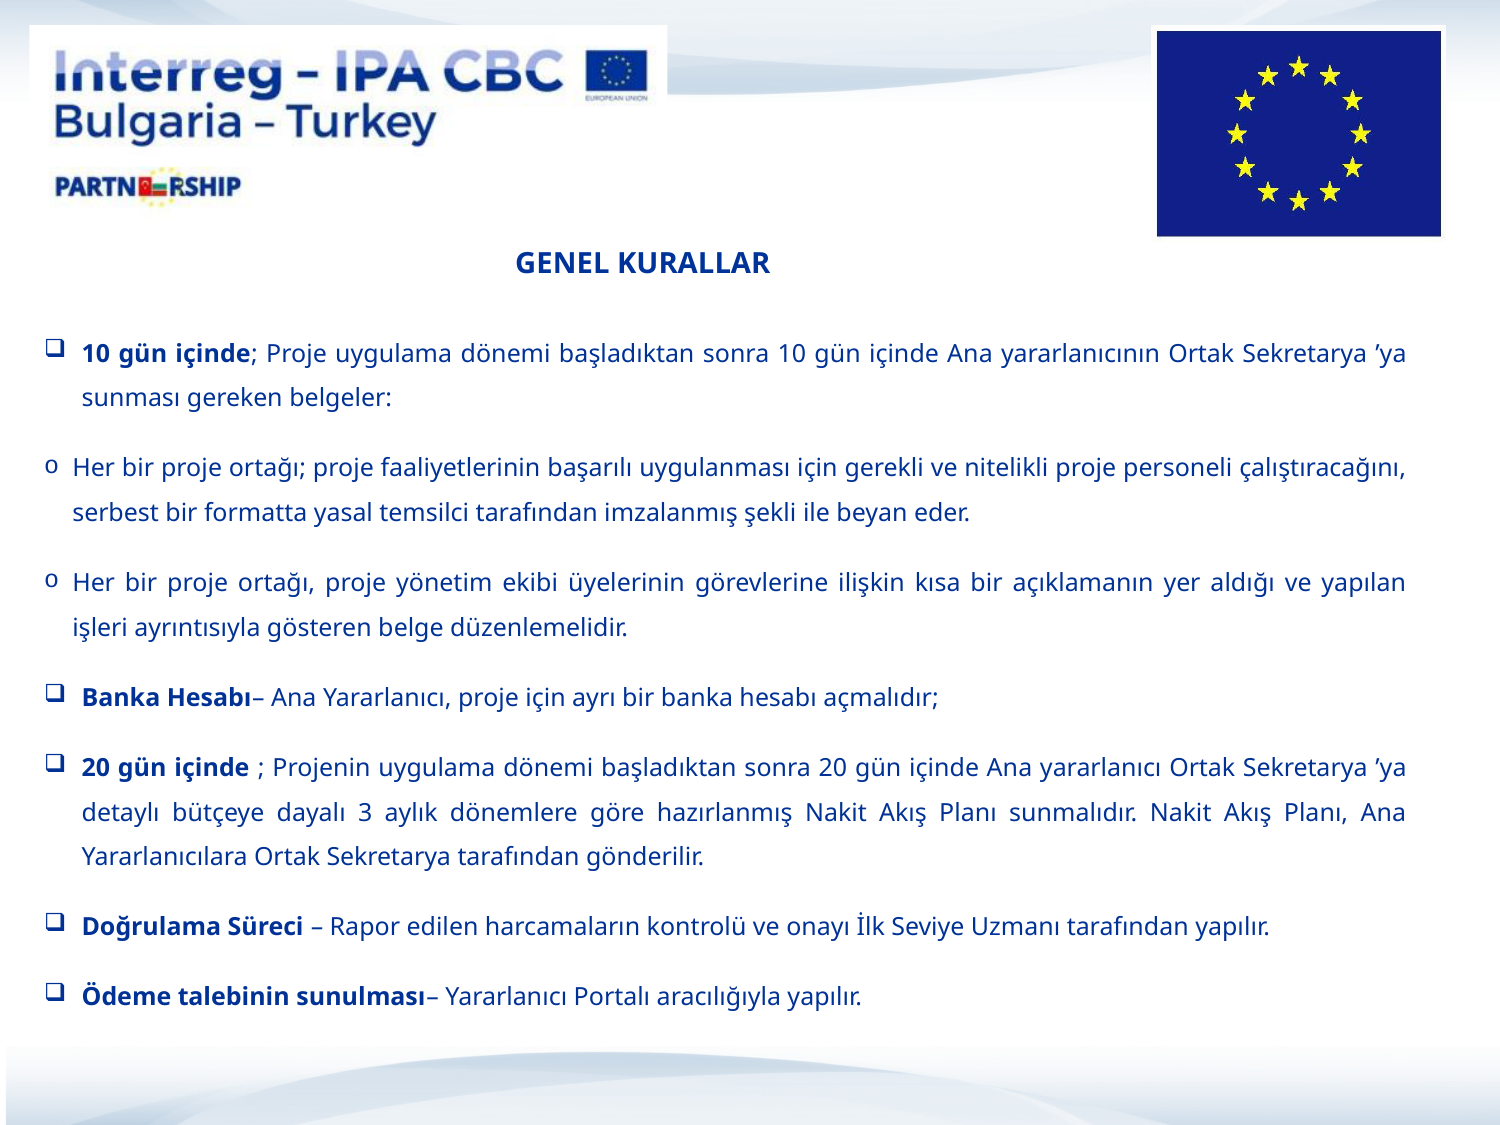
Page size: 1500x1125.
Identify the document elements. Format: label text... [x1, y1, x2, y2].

text_box genel kurallar [466, 228, 880, 288]
picture [0, 0, 1500, 242]
picture [5, 1046, 1500, 1125]
text_box 10 gün içinde; Proje uygulama dönemi başladıktan sonra 10 gün içinde Ana yararlanıcının Ortak Sekretarya ’ya sunması gereken belgeler: Her bir proje ortağı; proje faaliyetlerinin başarılı uygulanması için gerekli ve nitelikli proje personeli çalıştıracağını, serbest bir formatta yasal temsilci tarafından imzalanmış şekli ile beyan eder. Her bir proje ortağı, proje yönetim ekibi üyelerinin görevlerine ilişkin kısa bir açıklamanın yer aldığı ve yapılan işleri ayrıntısıyla gösteren belge düzenlemelidir. Banka Hesabı– Ana Yararlanıcı, proje için ayrı bir banka hesabı açmalıdır; 20 gün içinde ; Projenin uygulama dönemi başladıktan sonra 20 gün içinde Ana yararlanıcı Ortak Sekretarya ’ya detaylı bütçeye dayalı 3 aylık dönemlere göre hazırlanmış Nakit Akış Planı sunmalıdır. Nakit Akış Planı, Ana Yararlanıcılara Ortak Sekretarya tarafından gönderilir. Doğrulama Süreci – Rapor edilen harcamaların kontrolü ve onayı İlk Seviye Uzmanı tarafından yapılır. Ödeme talebinin sunulması– Yararlanıcı Portalı aracılığıyla yapılır. [29, 314, 1424, 1046]
